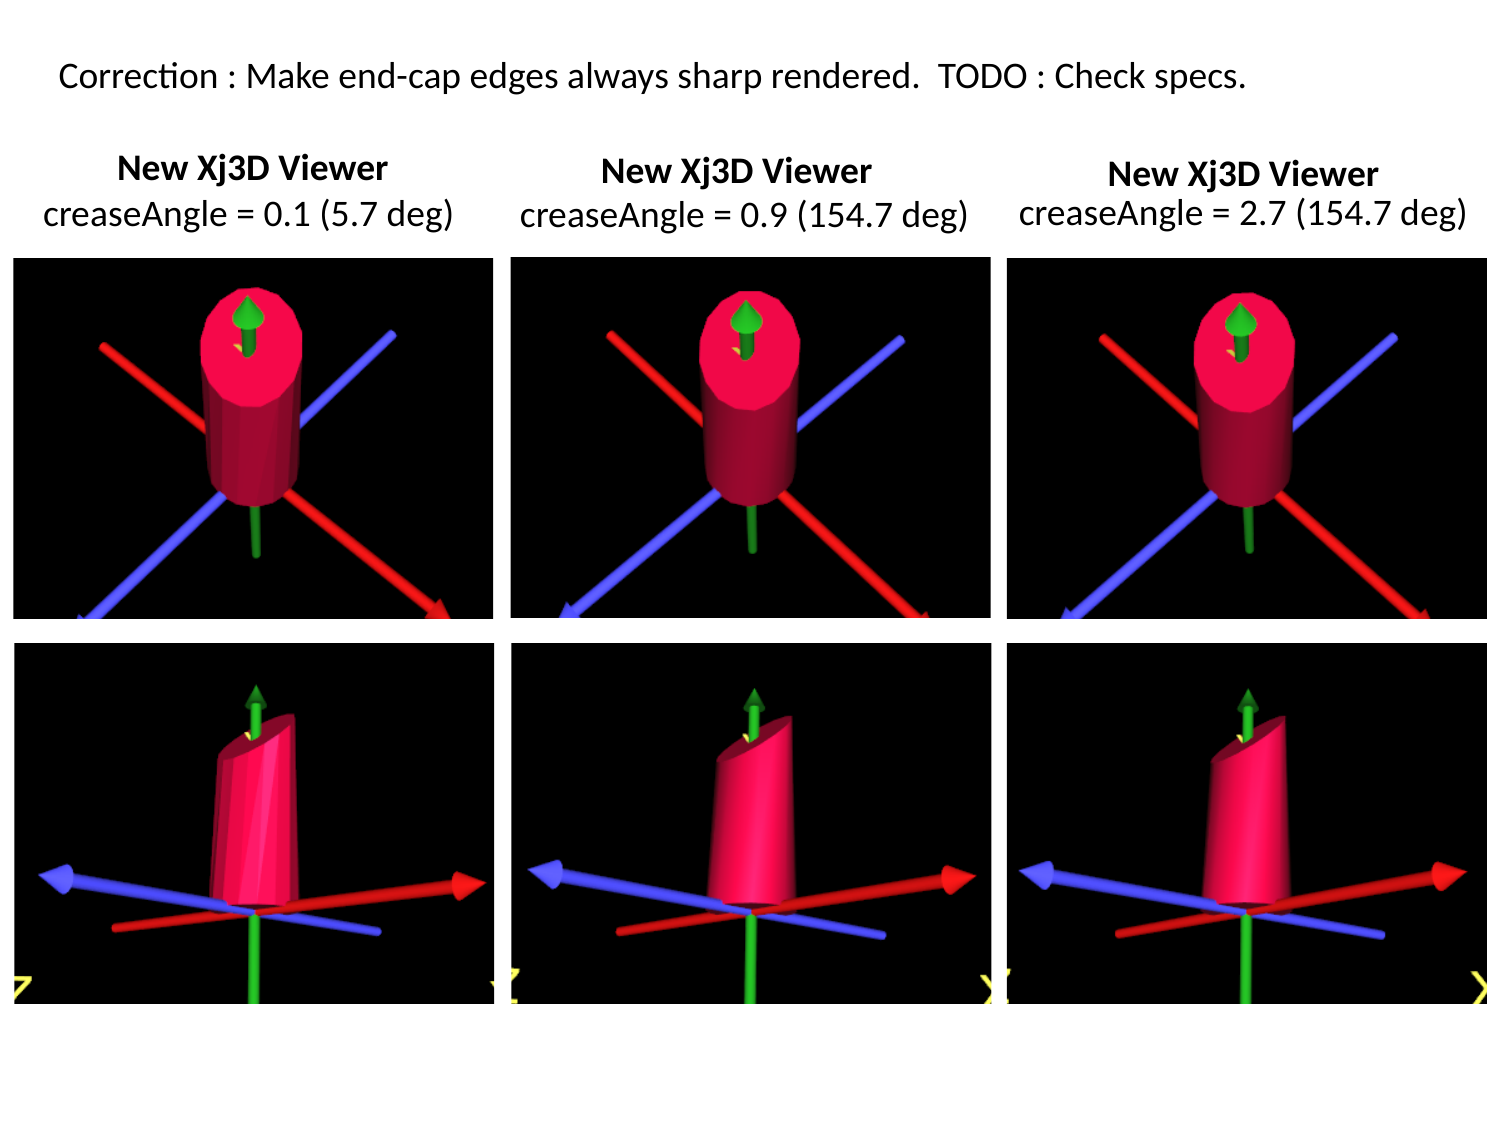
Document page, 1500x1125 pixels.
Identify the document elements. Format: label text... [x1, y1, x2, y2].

picture [1006, 258, 1487, 619]
text_box New Xj3D Viewer [1092, 141, 1395, 202]
text_box creaseAngle = 0.9 (154.7 deg) [505, 182, 985, 243]
text_box Correction : Make end-cap edges always sharp rendered. TODO : Check specs. [43, 43, 1439, 103]
picture [14, 643, 495, 1004]
text_box New Xj3D Viewer [586, 139, 888, 199]
text_box creaseAngle = 2.7 (154.7 deg) [1004, 180, 1484, 241]
picture [510, 257, 991, 618]
text_box New Xj3D Viewer [102, 135, 404, 181]
text_box creaseAngle = 0.1 (5.7 deg) [28, 181, 470, 242]
picture [13, 258, 494, 619]
picture [1006, 643, 1487, 1004]
picture [511, 643, 992, 1004]
